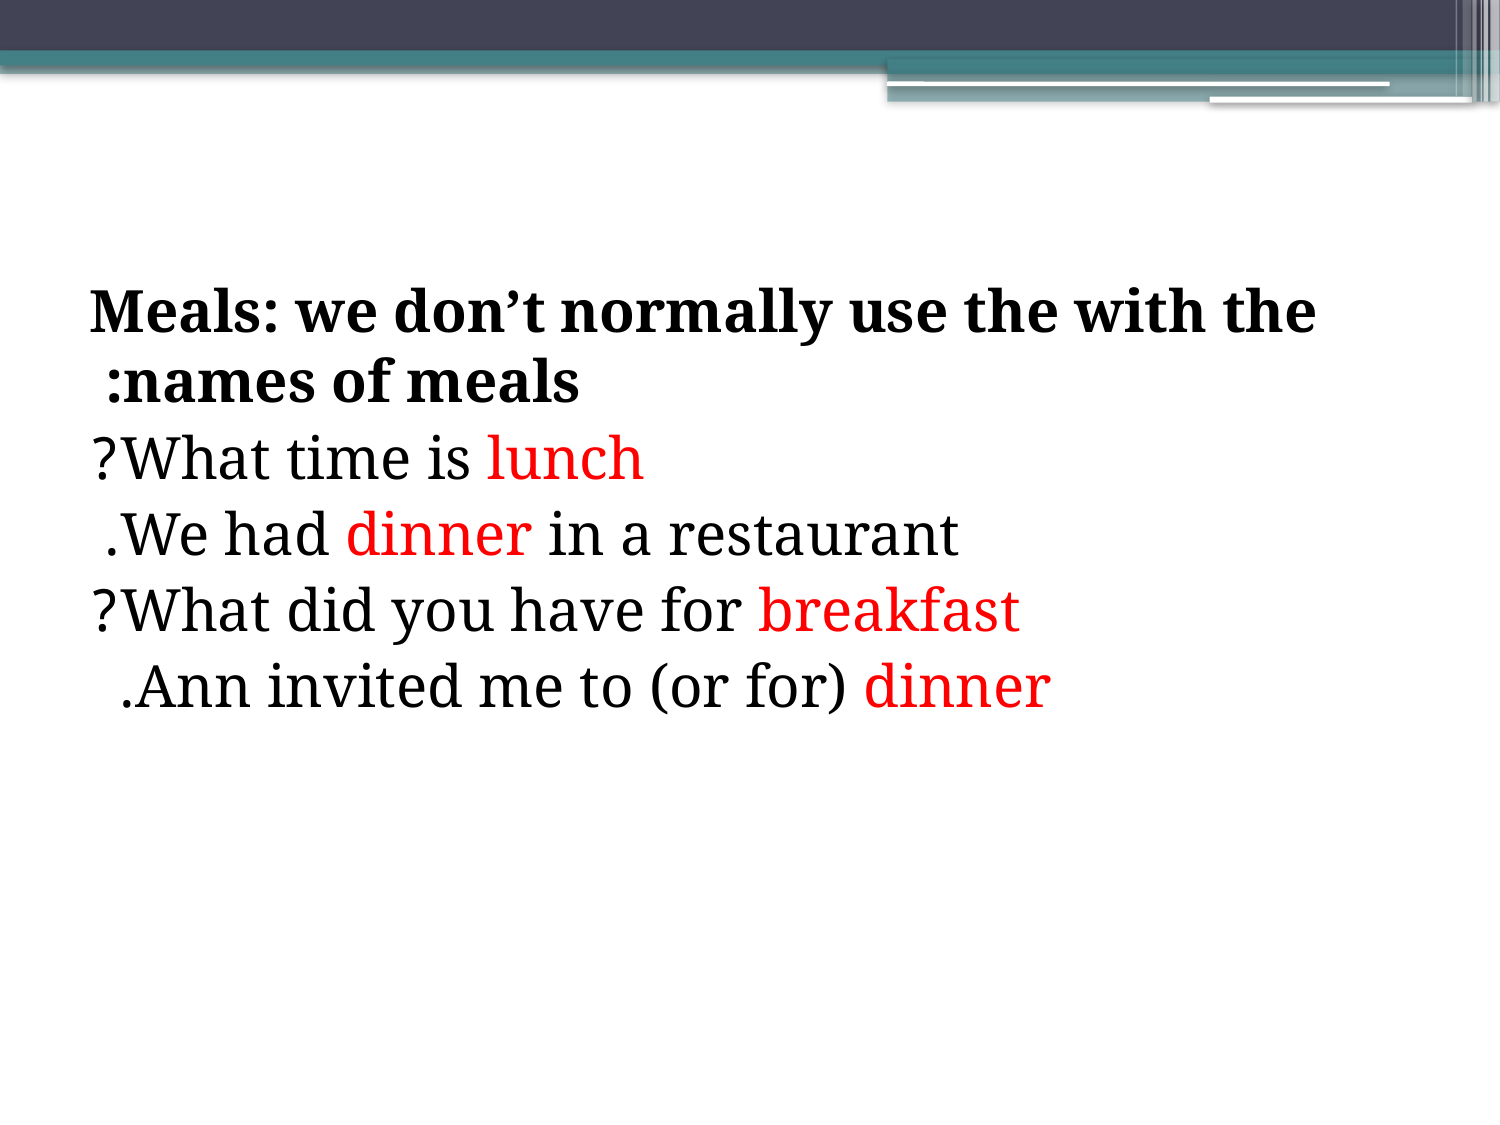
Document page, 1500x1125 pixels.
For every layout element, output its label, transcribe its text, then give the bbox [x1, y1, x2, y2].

list Meals: we don’t normally use the with the names of meals: What time is lunch? We had dinner in a restaurant. What did you have for breakfast? Ann invited me to (or for) dinner. [75, 267, 1425, 1079]
